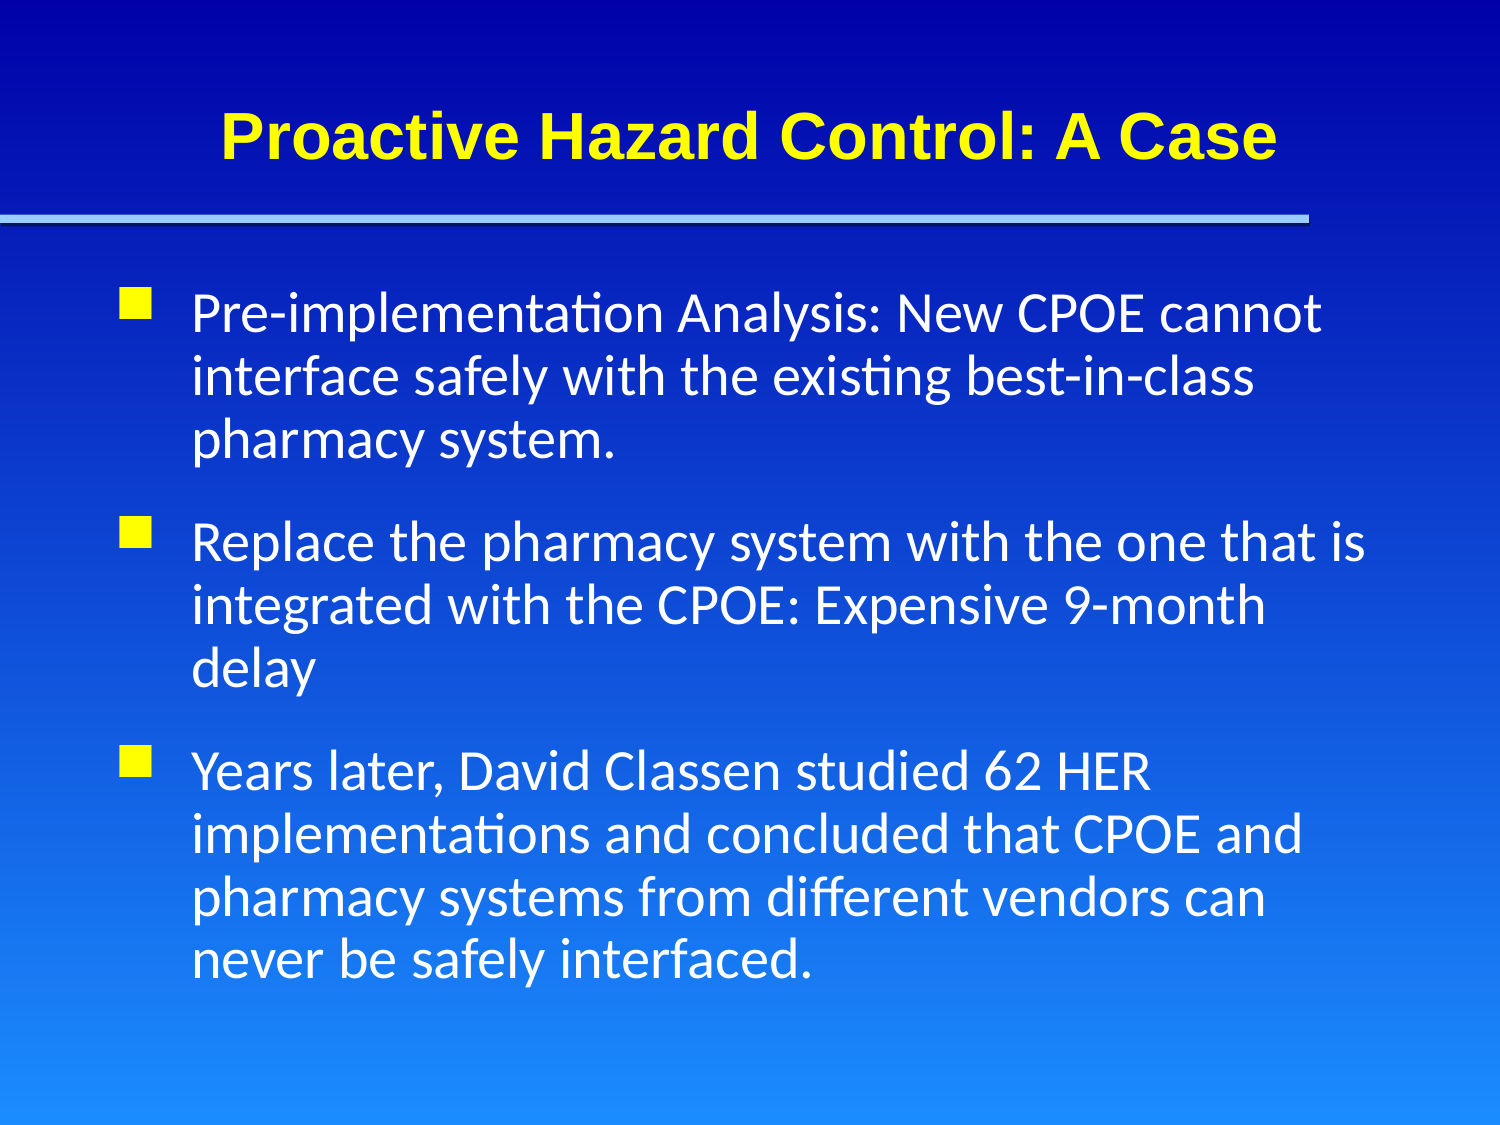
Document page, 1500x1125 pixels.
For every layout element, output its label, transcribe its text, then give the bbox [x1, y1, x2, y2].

title Proactive Hazard Control: A Case [161, 36, 1339, 182]
list Pre-implementation Analysis: New CPOE cannot interface safely with the existing best-in-class pharmacy system. Replace the pharmacy system with the one that is integrated with the CPOE: Expensive 9-month delay Years later, David Classen studied 62 HER implementations and concluded that CPOE and pharmacy systems from different vendors can never be safely interfaced. [99, 274, 1412, 1026]
